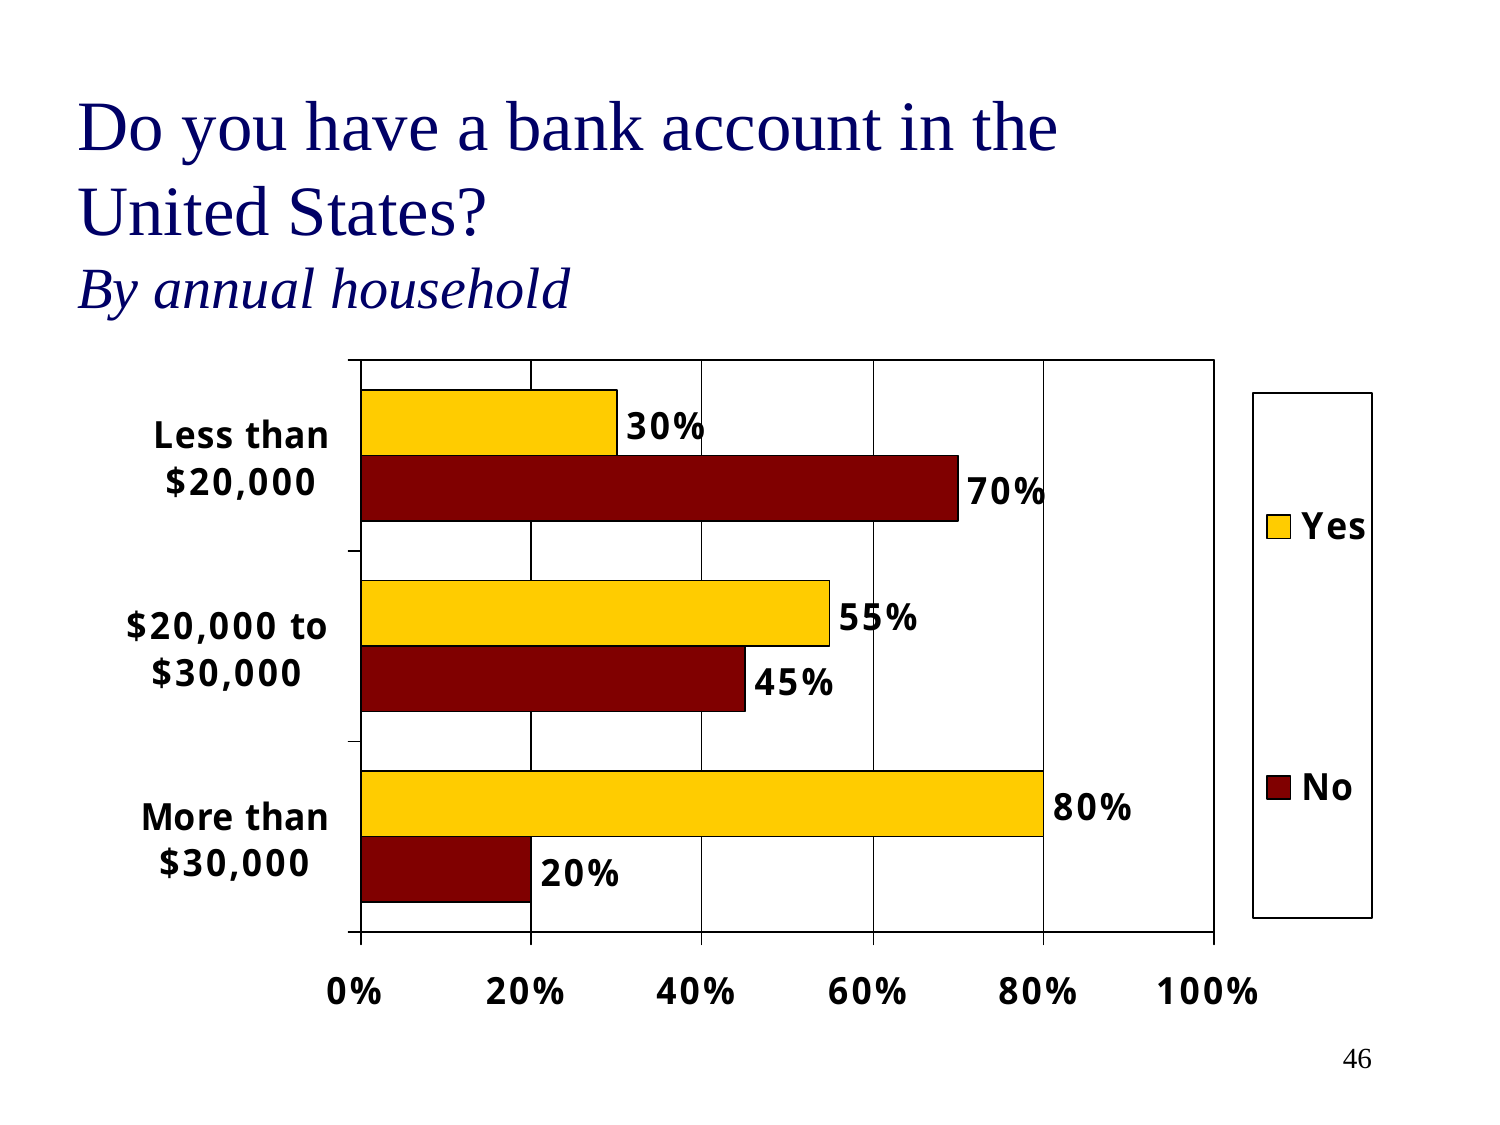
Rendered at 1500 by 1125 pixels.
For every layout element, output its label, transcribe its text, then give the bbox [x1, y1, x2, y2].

slide_number 46 [1074, 1033, 1388, 1108]
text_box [112, 351, 1388, 1028]
title Do you have a bank account in the United States? By annual household [62, 74, 1438, 326]
